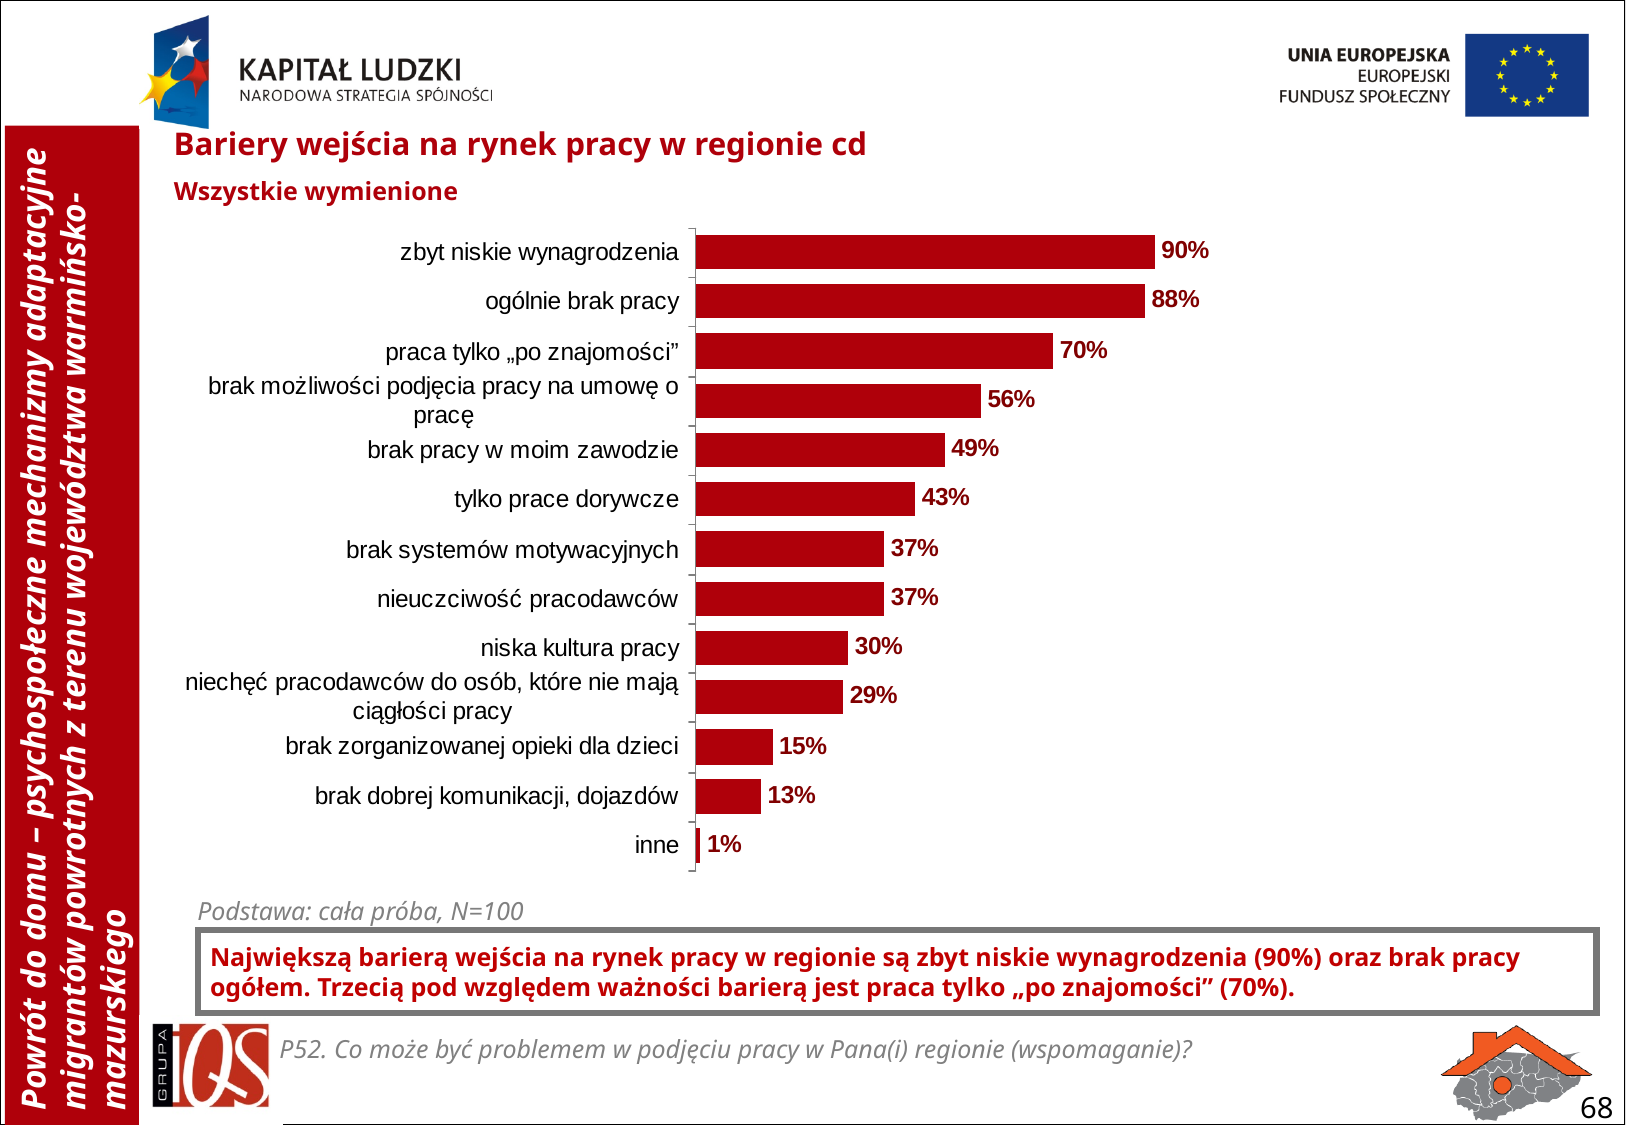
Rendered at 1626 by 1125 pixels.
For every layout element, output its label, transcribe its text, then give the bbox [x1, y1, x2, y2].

text_box P52. Co może być problemem w podjęciu pracy w Pana(i) regionie (wspomaganie)? [273, 1033, 1446, 1064]
text_box Wszystkie wymienione [167, 175, 1375, 206]
slide_number 68 [1249, 1082, 1625, 1125]
picture [1250, 7, 1617, 123]
picture [1438, 1023, 1594, 1082]
text_box Podstawa: cała próba, N=100 [191, 900, 654, 926]
text_box Największą barierą wejścia na rynek pracy w regionie są zbyt niskie wynagrodzenia (90%) oraz brak pracy ogółem. Trzecią pod względem ważności barierą jest praca tylko „po znajomości” (70%). [198, 929, 1597, 1014]
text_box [166, 220, 1280, 891]
picture [139, 15, 492, 129]
text_box Bariery wejścia na rynek pracy w regionie cd [167, 123, 1625, 162]
picture [139, 1015, 283, 1125]
